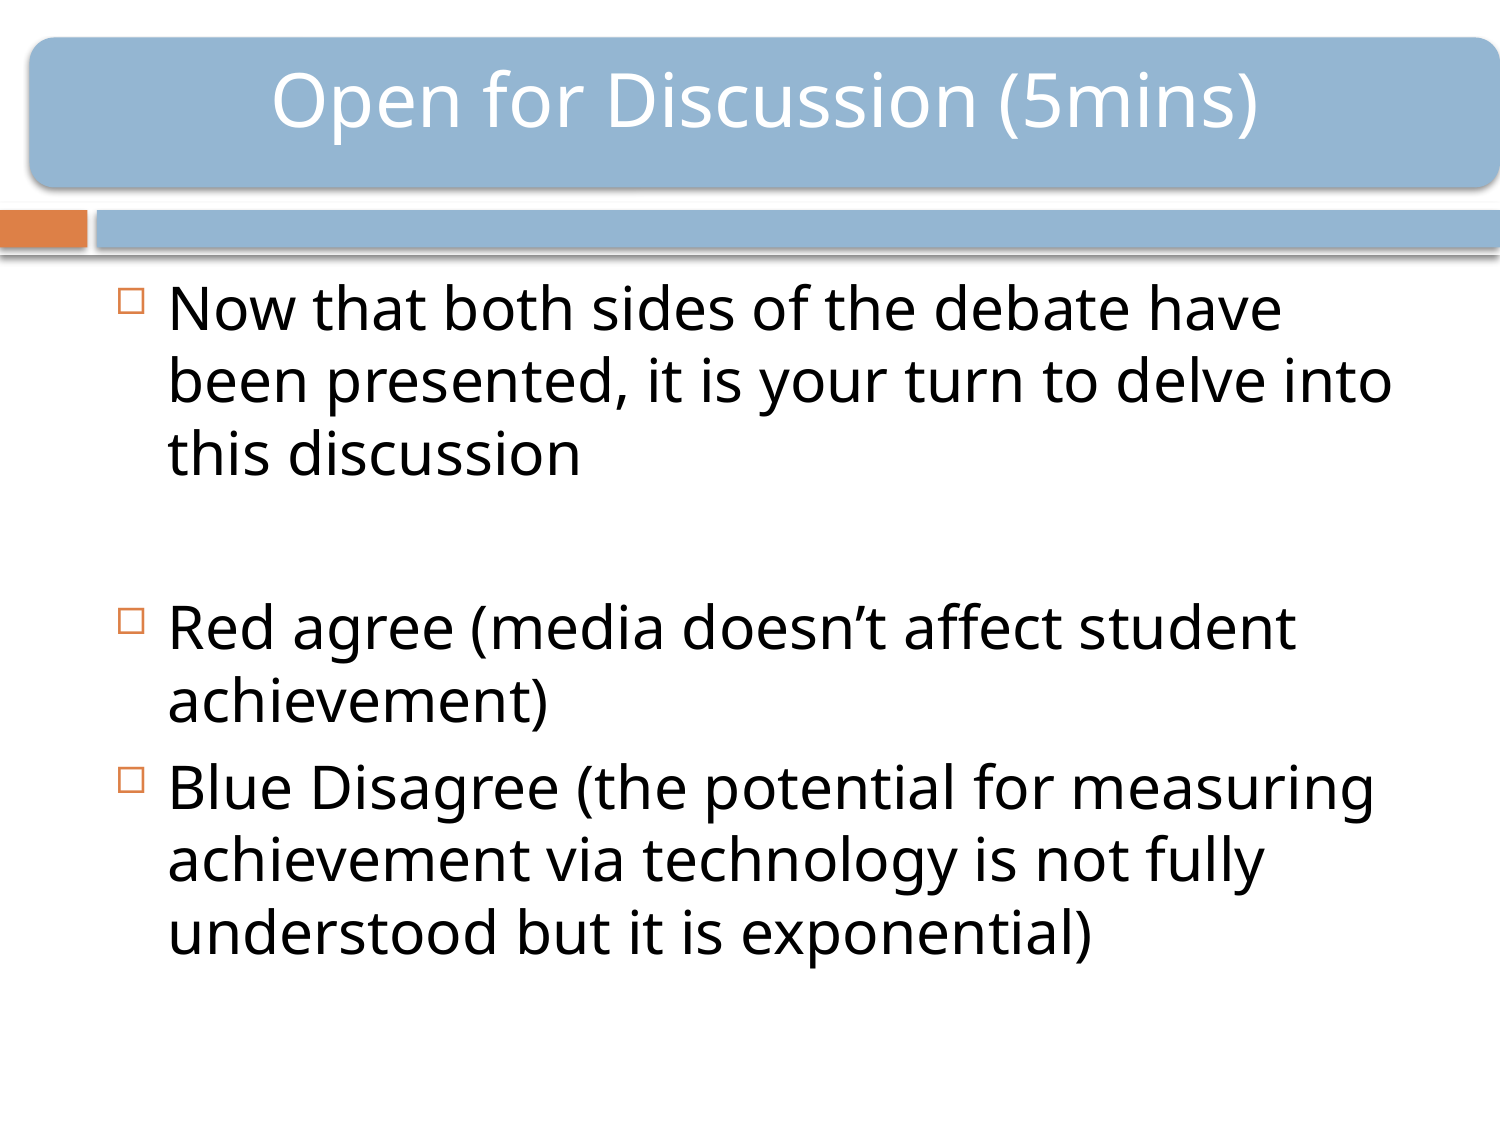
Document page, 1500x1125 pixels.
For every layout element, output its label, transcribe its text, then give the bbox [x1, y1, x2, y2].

list Now that both sides of the debate have been presented, it is your turn to delve into this discussion Red agree (media doesn’t affect student achievement) Blue Disagree (the potential for measuring achievement via technology is not fully understood but it is exponential) [100, 262, 1438, 1000]
text_box Open for Discussion (5mins) [29, 37, 1500, 188]
